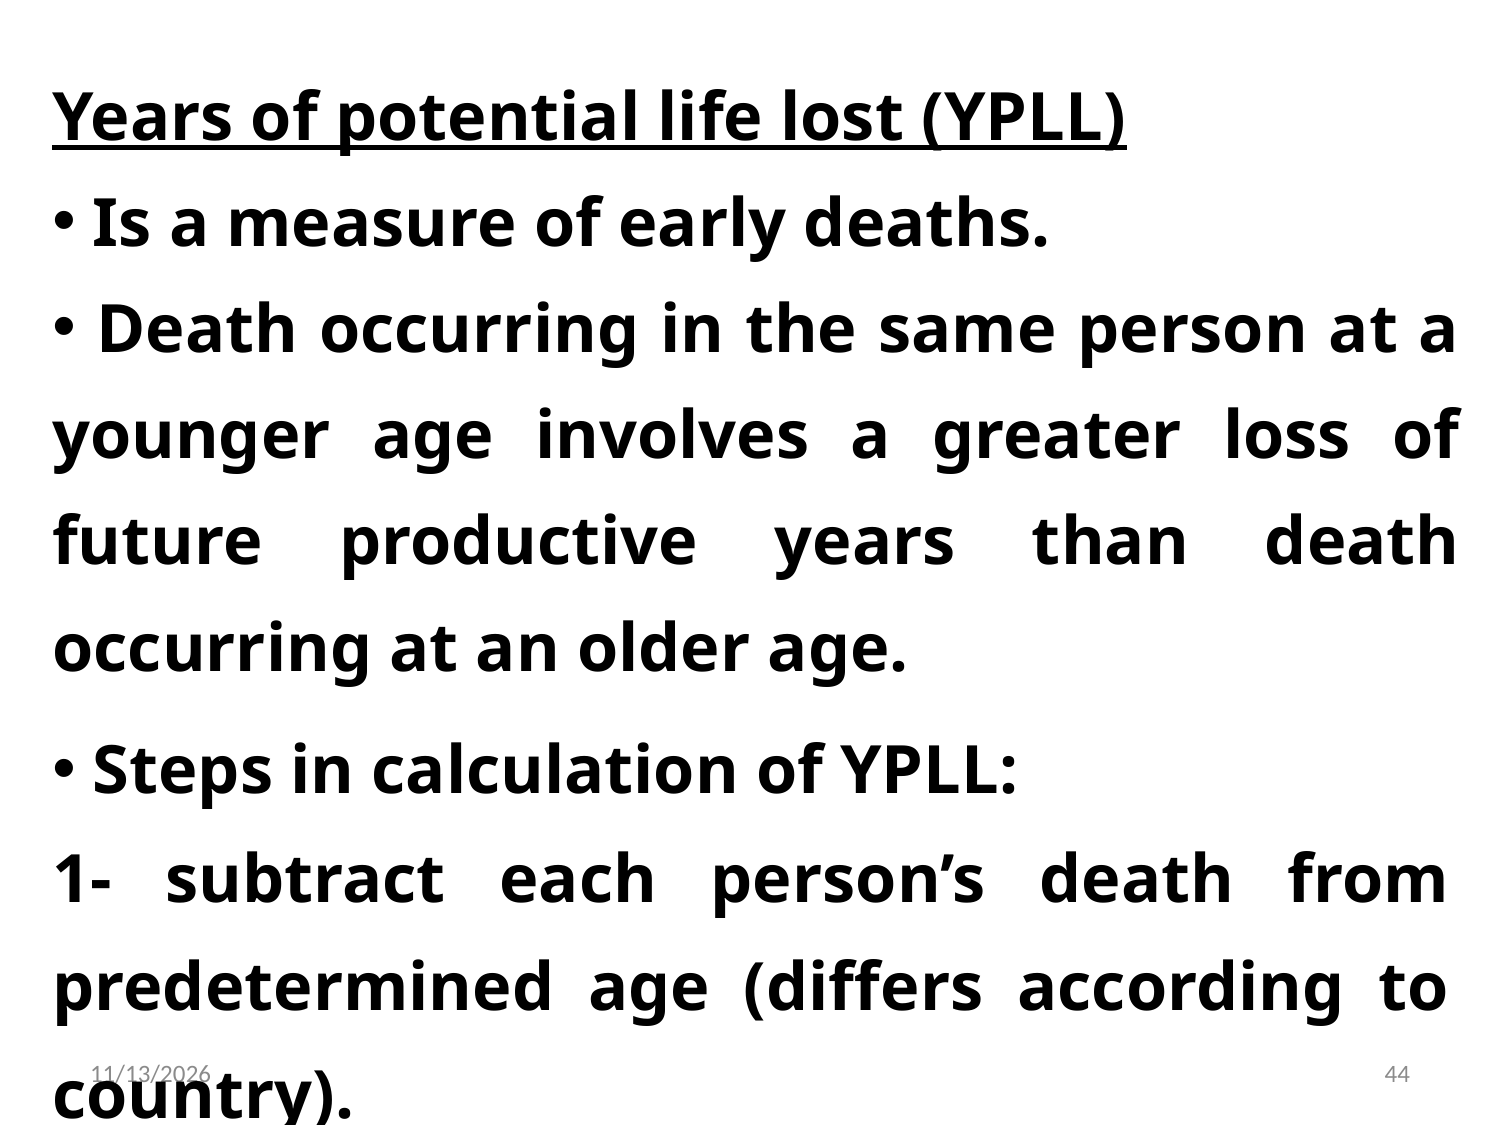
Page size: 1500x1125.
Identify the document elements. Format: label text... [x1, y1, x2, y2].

text_box Years of potential life lost (YPLL) Is a measure of early deaths. Death occurring in the same person at a younger age involves a greater loss of future productive years than death occurring at an older age. [37, 49, 1475, 692]
text_box Steps in calculation of YPLL: 1- subtract each person’s death from predetermined age (differs according to country). [37, 691, 1465, 1125]
